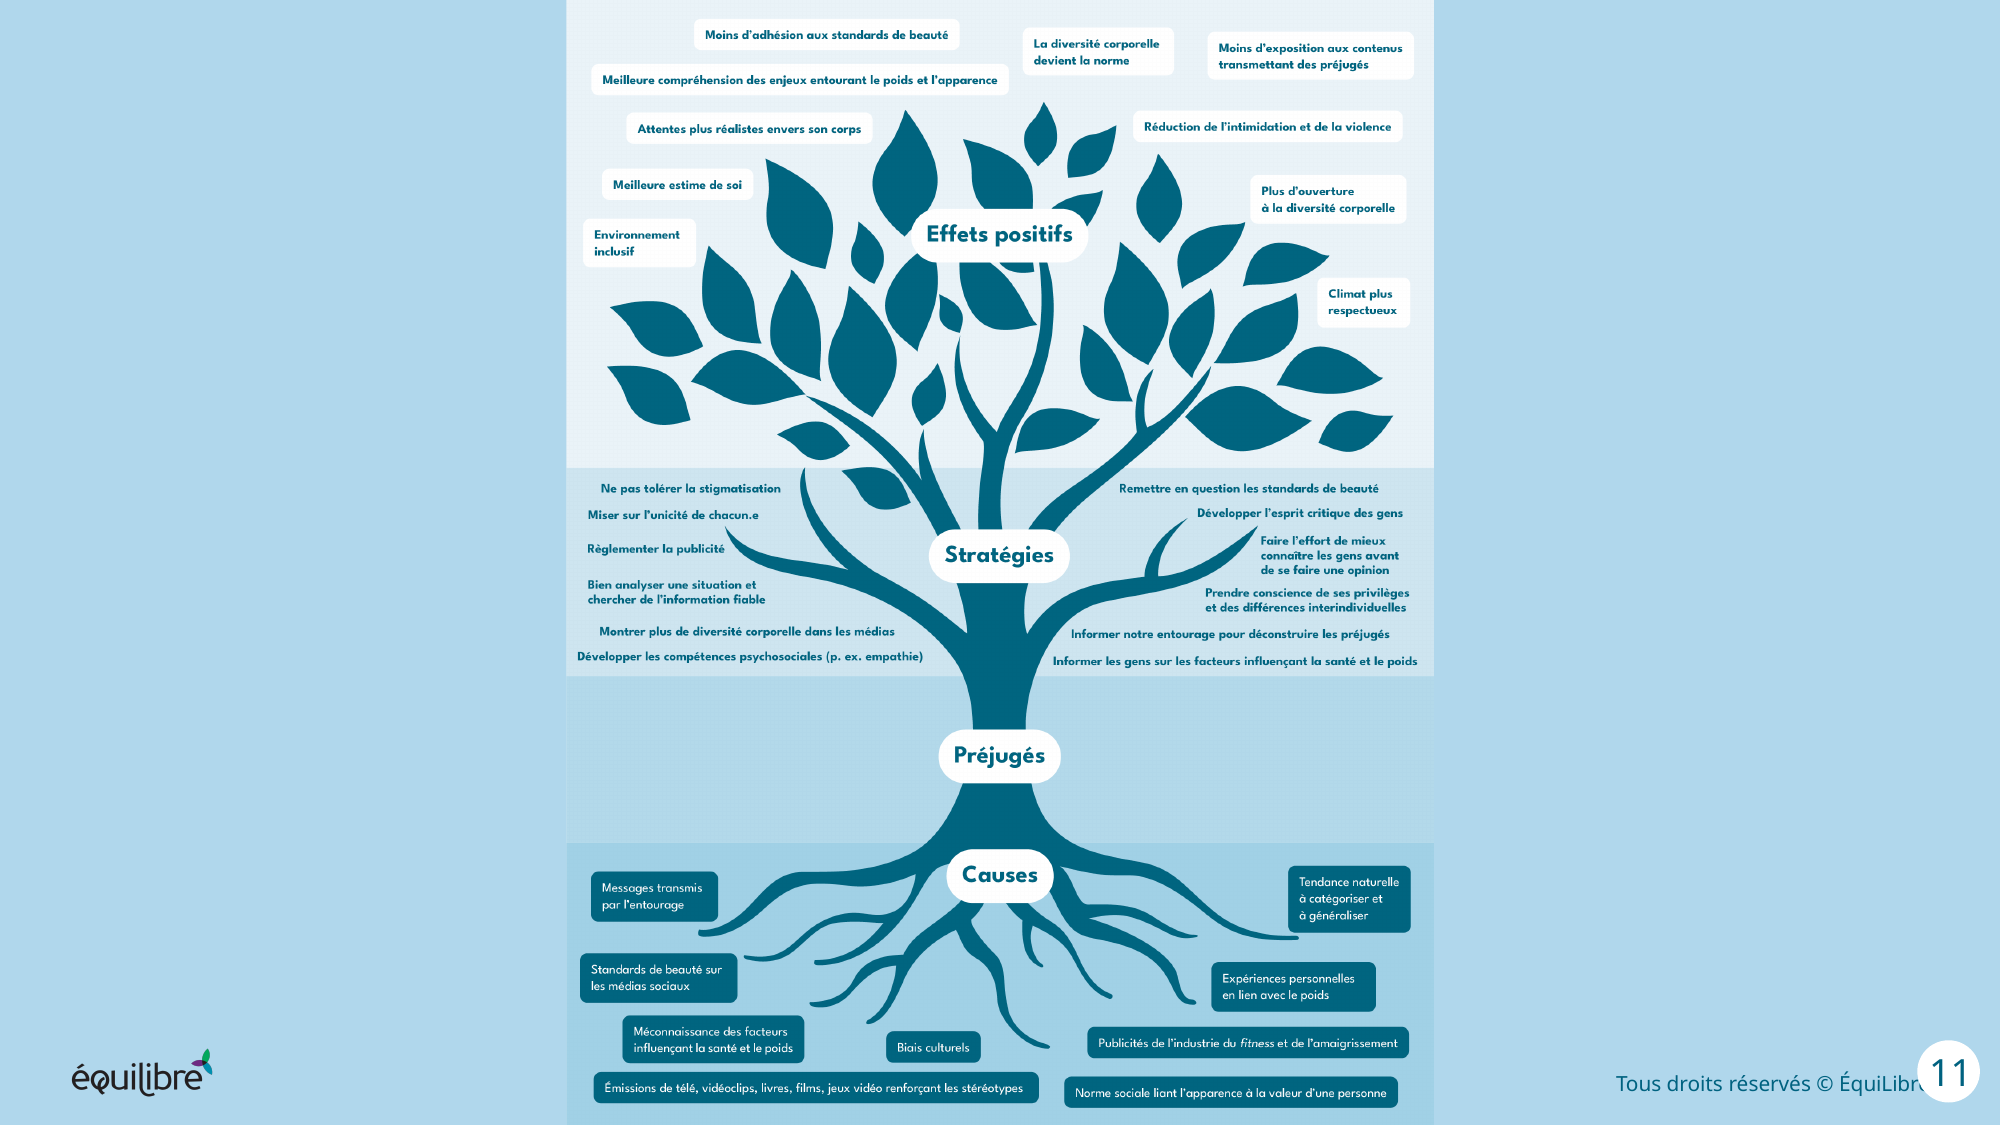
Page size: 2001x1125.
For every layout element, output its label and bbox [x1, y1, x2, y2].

picture [63, 1036, 221, 1125]
list [433, 0, 1566, 1125]
text_box [1911, 1040, 1990, 1103]
